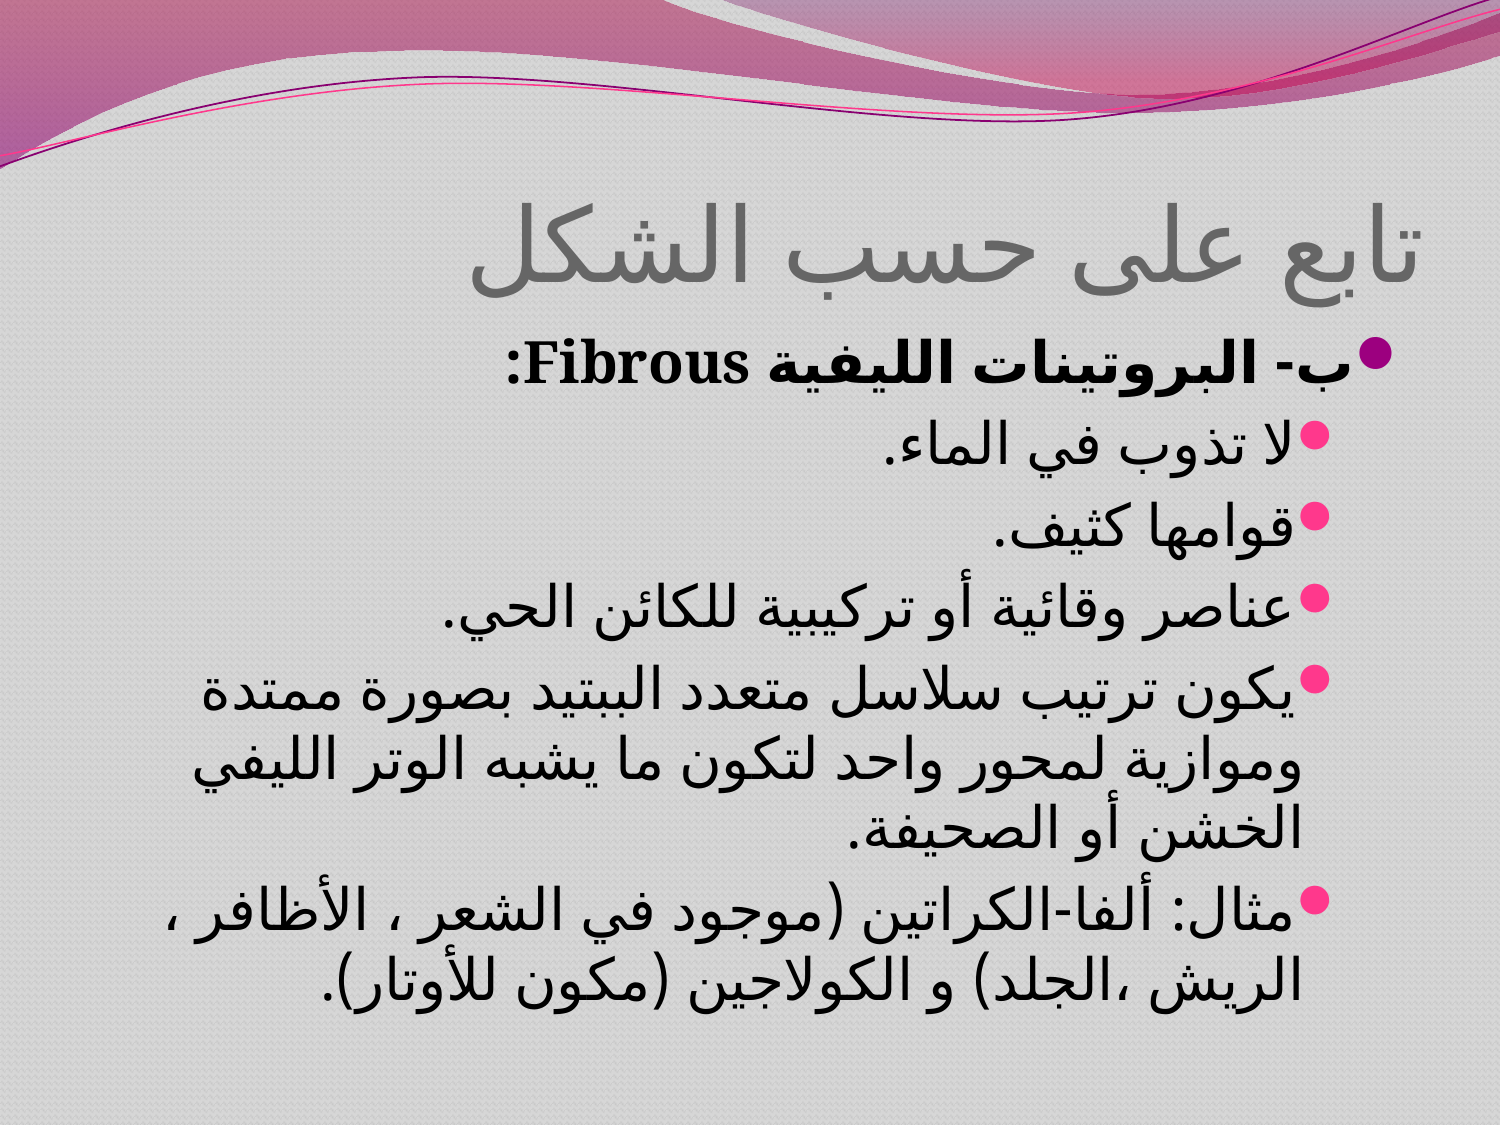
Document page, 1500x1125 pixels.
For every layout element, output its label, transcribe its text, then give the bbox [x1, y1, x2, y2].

list ب- البروتينات الليفية Fibrous: لا تذوب في الماء. قوامها كثيف. عناصر وقائية أو تركيبية للكائن الحي. يكون ترتيب سلاسل متعدد الببتيد بصورة ممتدة وموازية لمحور واحد لتكون ما يشبه الوتر الليفي الخشن أو الصحيفة. مثال: ألفا-الكراتين (موجود في الشعر ، الأظافر ، الريش ،الجلد) و الكولاجين (مكون للأوتار). [75, 317, 1425, 1038]
title تابع على حسب الشكل [75, 115, 1425, 303]
